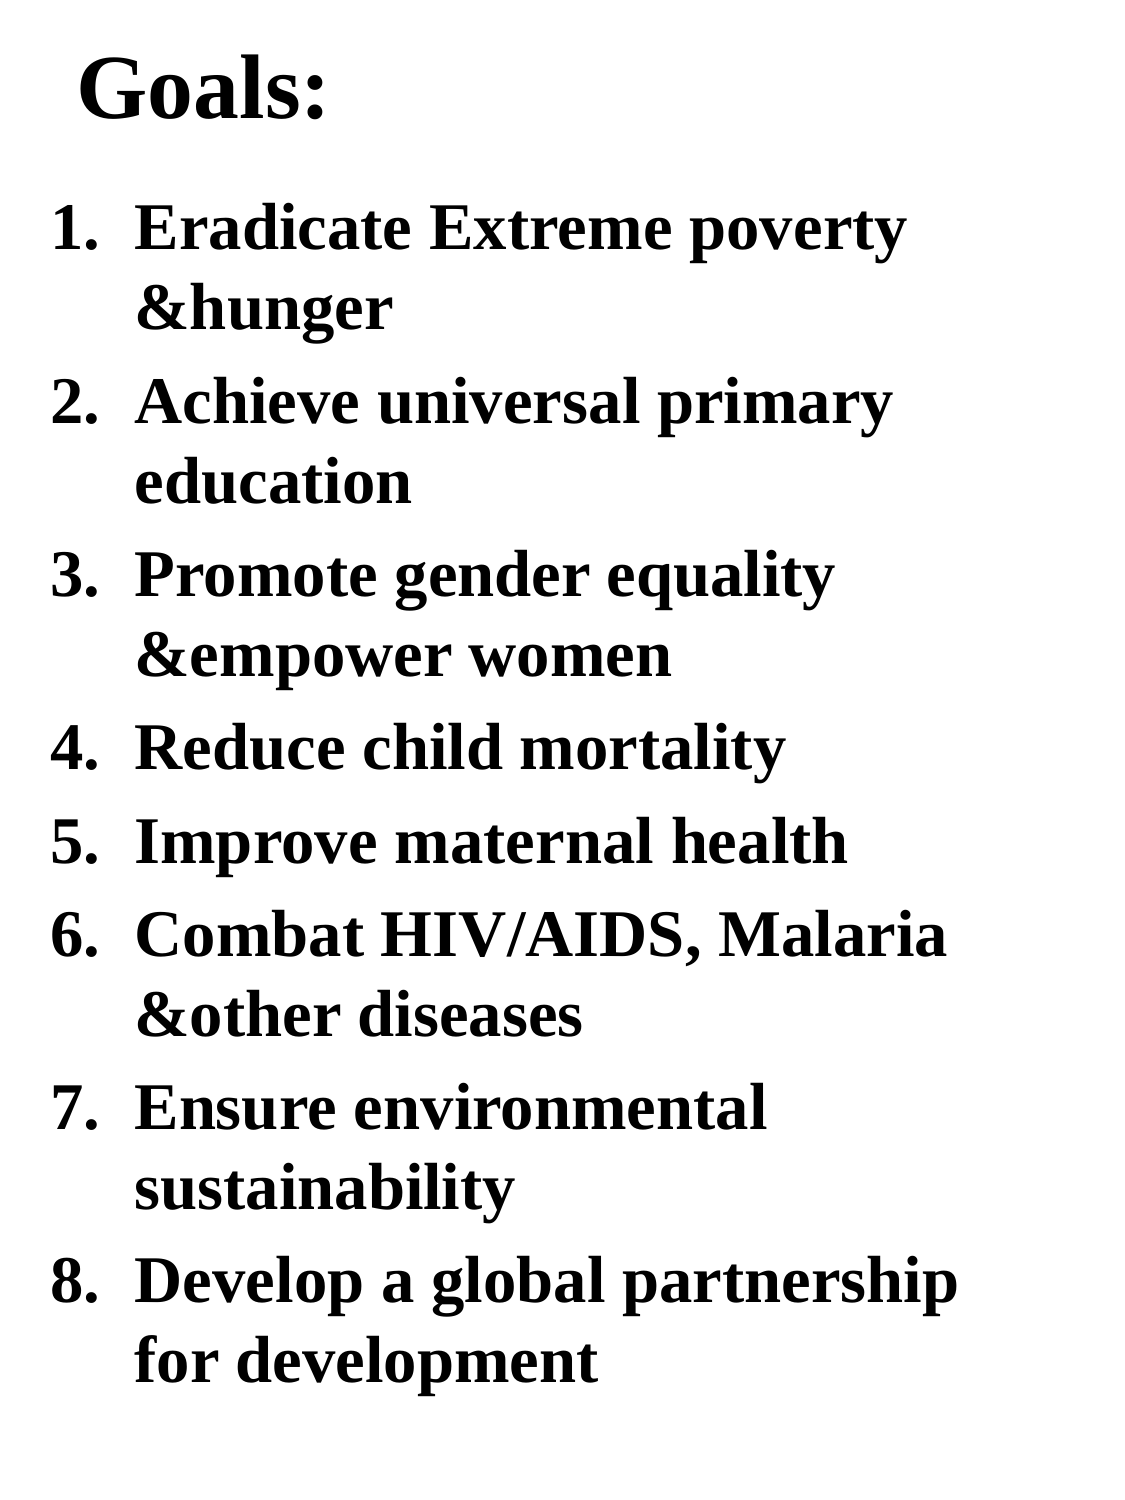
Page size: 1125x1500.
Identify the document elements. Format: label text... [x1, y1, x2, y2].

title Goals: [61, 0, 1069, 164]
list Eradicate Extreme poverty &hunger Achieve universal primary education Promote gender equality &empower women Reduce child mortality Improve maternal health Combat HIV/AIDS, Malaria &other diseases Ensure environmental sustainability Develop a global partnership for development [35, 175, 1074, 1442]
